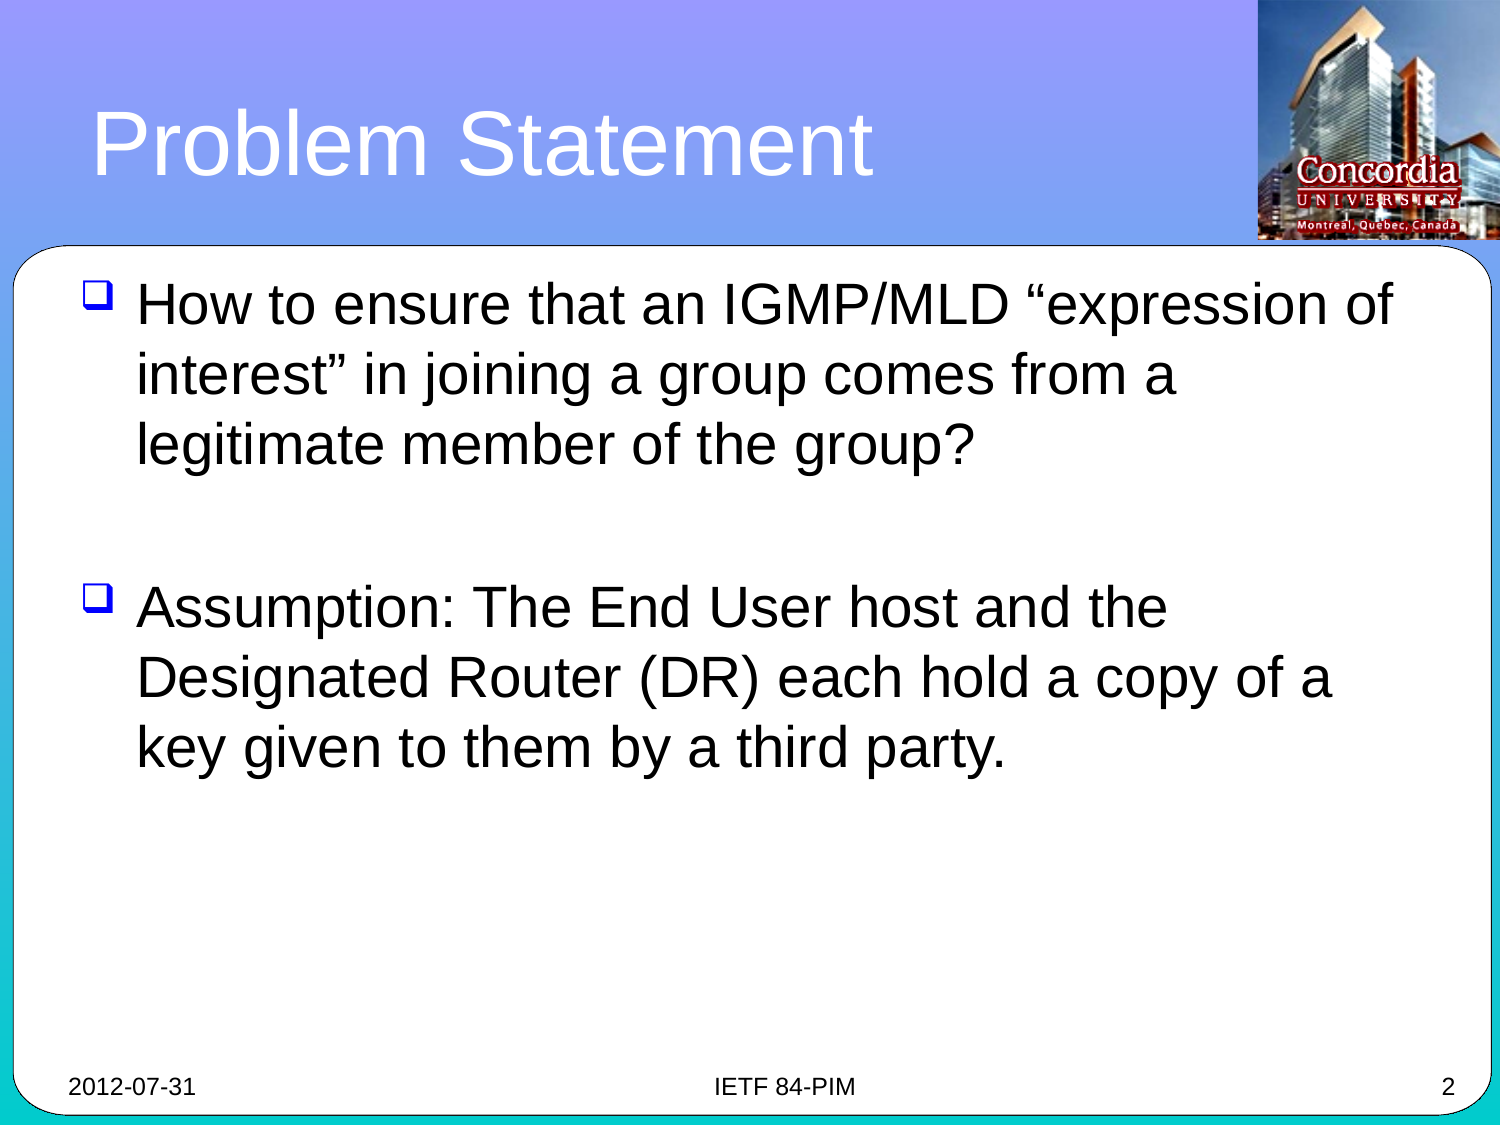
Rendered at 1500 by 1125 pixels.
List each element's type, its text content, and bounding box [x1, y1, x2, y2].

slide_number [52, 1062, 404, 1121]
slide_number 2 [1120, 1062, 1471, 1118]
title Problem Statement [74, 44, 1247, 233]
list How to ensure that an IGMP/MLD “expression of interest” in joining a group comes from a legitimate member of the group? Assumption: The End User host and the Designated Router (DR) each hold a copy of a key given to them by a third party. [64, 258, 1424, 1012]
footer IETF 84-PIM [327, 1062, 1120, 1117]
